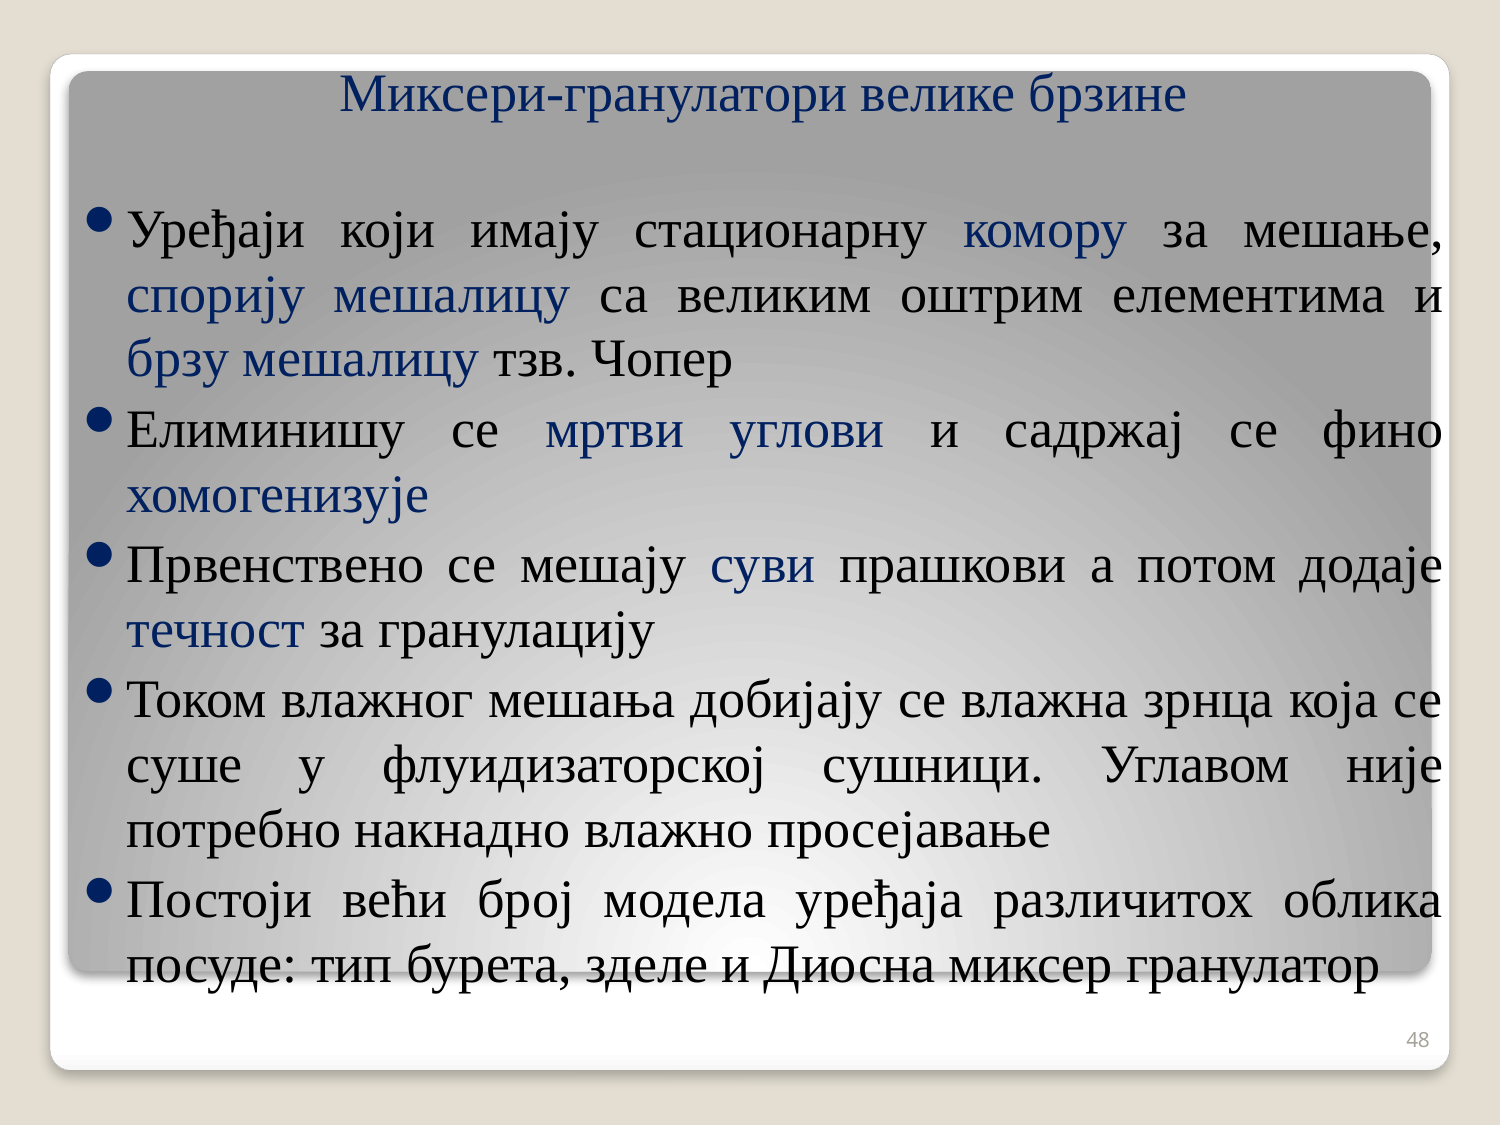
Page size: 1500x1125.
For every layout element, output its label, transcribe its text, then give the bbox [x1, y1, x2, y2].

slide_number 48 [1369, 1002, 1445, 1063]
list Миксери-гранулатори велике брзине Уређаји који имају стационарну комору за мешање, спорију мешалицу са великим оштрим елементима и брзу мешалицу тзв. Чопер Елиминишу се мртви углови и садржај се фино хомогенизује Првенствено се мешају суви прашкови а потом додаје течност за гранулацију Током влажног мешања добијају се влажна зрнца која се суше у флуидизаторској сушници. Углавом није потребно накнадно влажно просејавање Постоји већи број модела уређаја различитох облика посуде: тип бурета, зделе и Диосна миксер гранулатор [53, 42, 1459, 1083]
